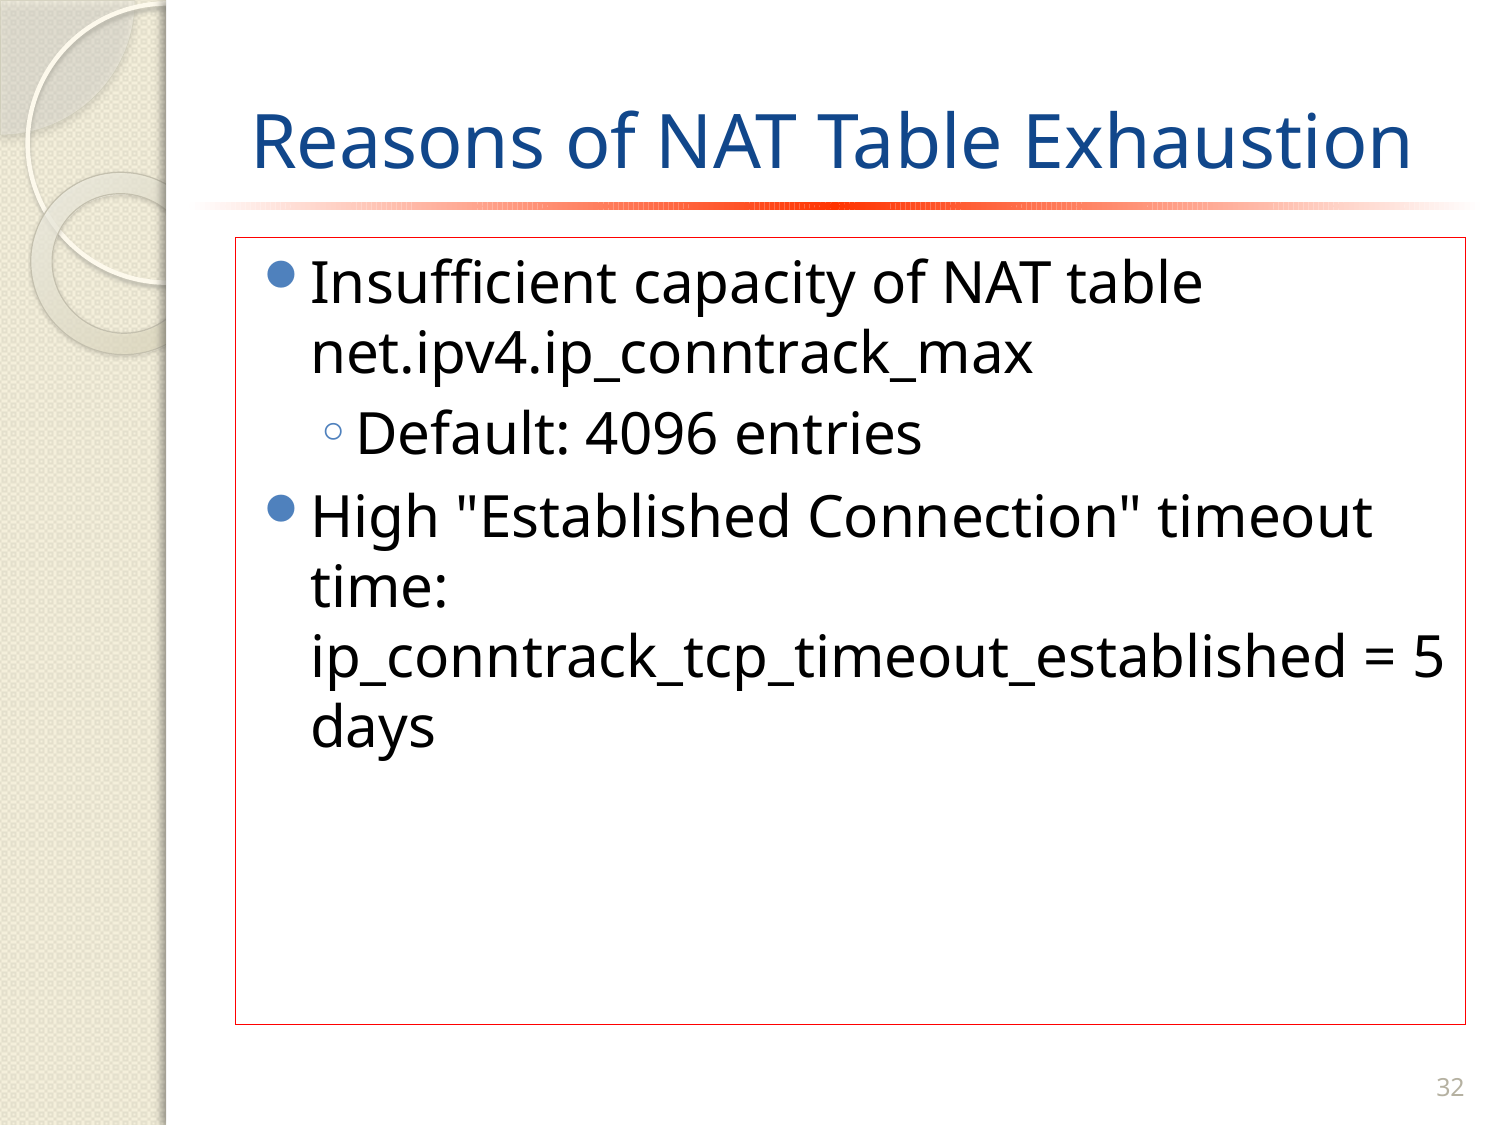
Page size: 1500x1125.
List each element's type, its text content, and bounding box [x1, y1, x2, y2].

list Insufficient capacity of NAT table net.ipv4.ip_conntrack_max Default: 4096 entries High "Established Connection" timeout time: ip_conntrack_tcp_timeout_established = 5 days [235, 237, 1466, 1025]
slide_number 32 [1413, 1034, 1488, 1113]
title Reasons of NAT Table Exhaustion [235, 45, 1466, 233]
